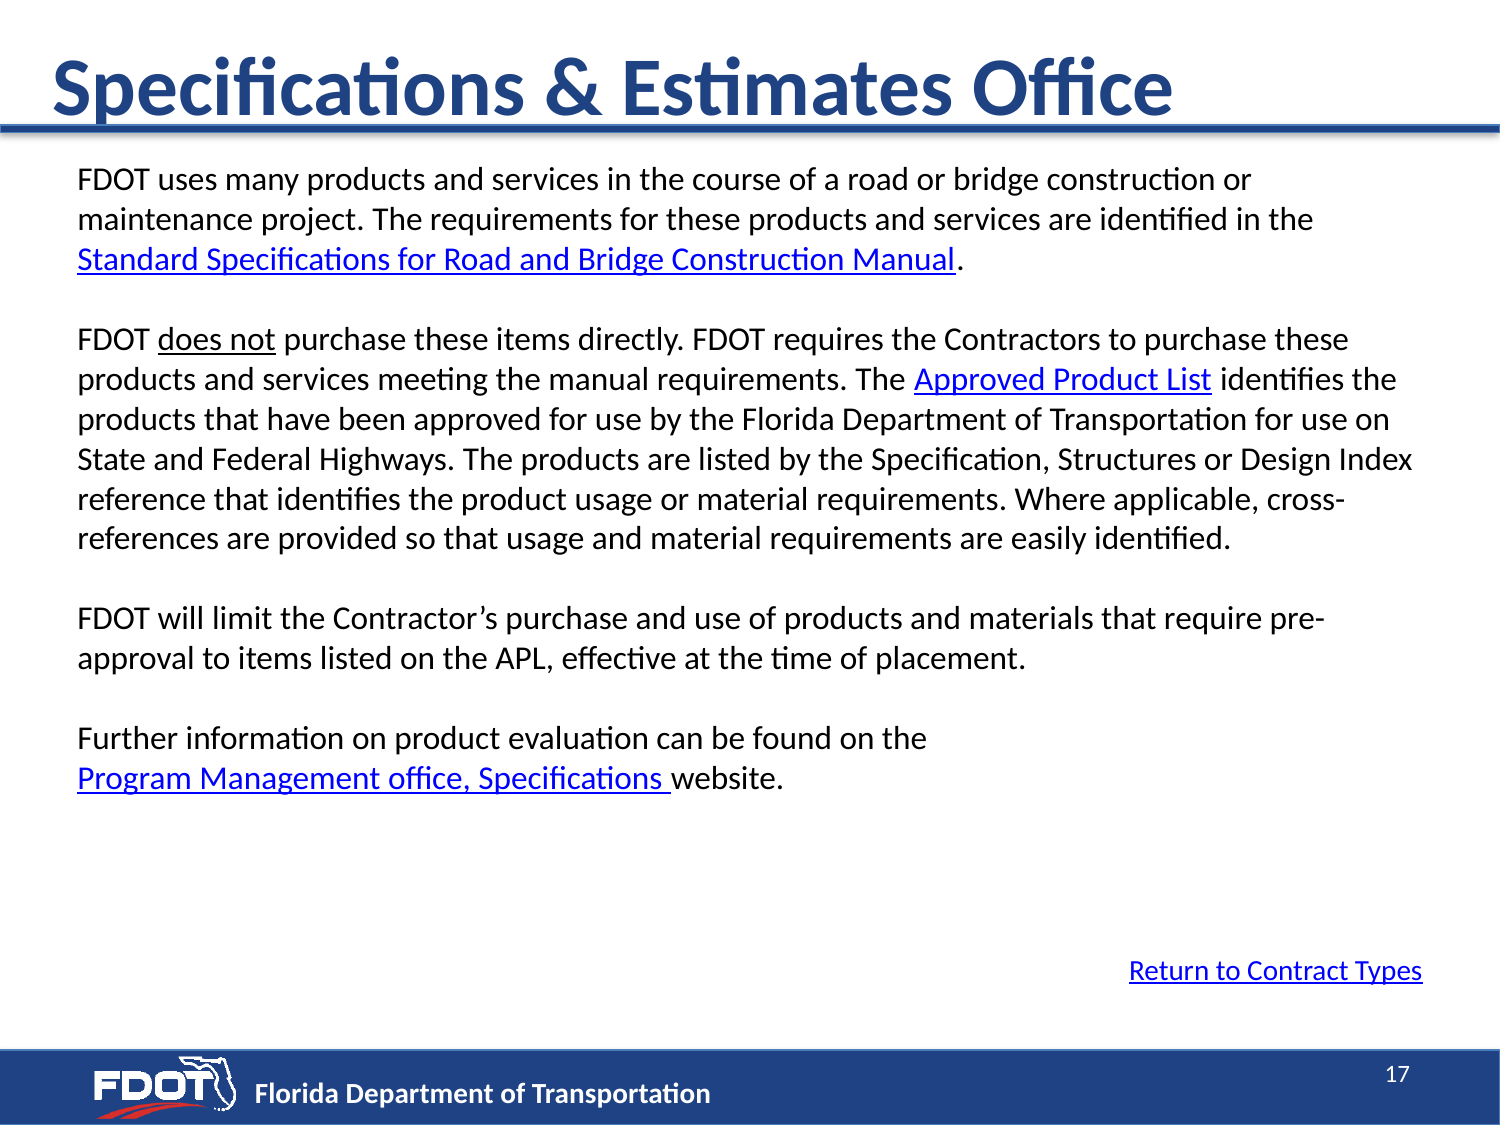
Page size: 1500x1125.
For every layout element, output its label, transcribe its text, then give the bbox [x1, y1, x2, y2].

text_box FDOT uses many products and services in the course of a road or bridge construction or maintenance project. The requirements for these products and services are identified in the Standard Specifications for Road and Bridge Construction Manual. FDOT does not purchase these items directly. FDOT requires the Contractors to purchase these products and services meeting the manual requirements. The Approved Product List identifies the products that have been approved for use by the Florida Department of Transportation for use on State and Federal Highways. The products are listed by the Specification, Structures or Design Index reference that identifies the product usage or material requirements. Where applicable, cross-references are provided so that usage and material requirements are easily identified. FDOT will limit the Contractor’s purchase and use of products and materials that require pre-approval to items listed on the APL, effective at the time of placement. Further information on product evaluation can be found on the Program Management office, Specifications website. Return to Contract Types [62, 149, 1438, 994]
text_box [244, 1049, 1500, 1125]
text_box Specifications & Estimates Office [37, 24, 1400, 123]
text_box Florida Department of Transportation [246, 1067, 1438, 1117]
text_box [0, 124, 1500, 133]
text_box [0, 1049, 1074, 1125]
picture [89, 1053, 241, 1122]
slide_number 17 [1074, 1042, 1425, 1103]
